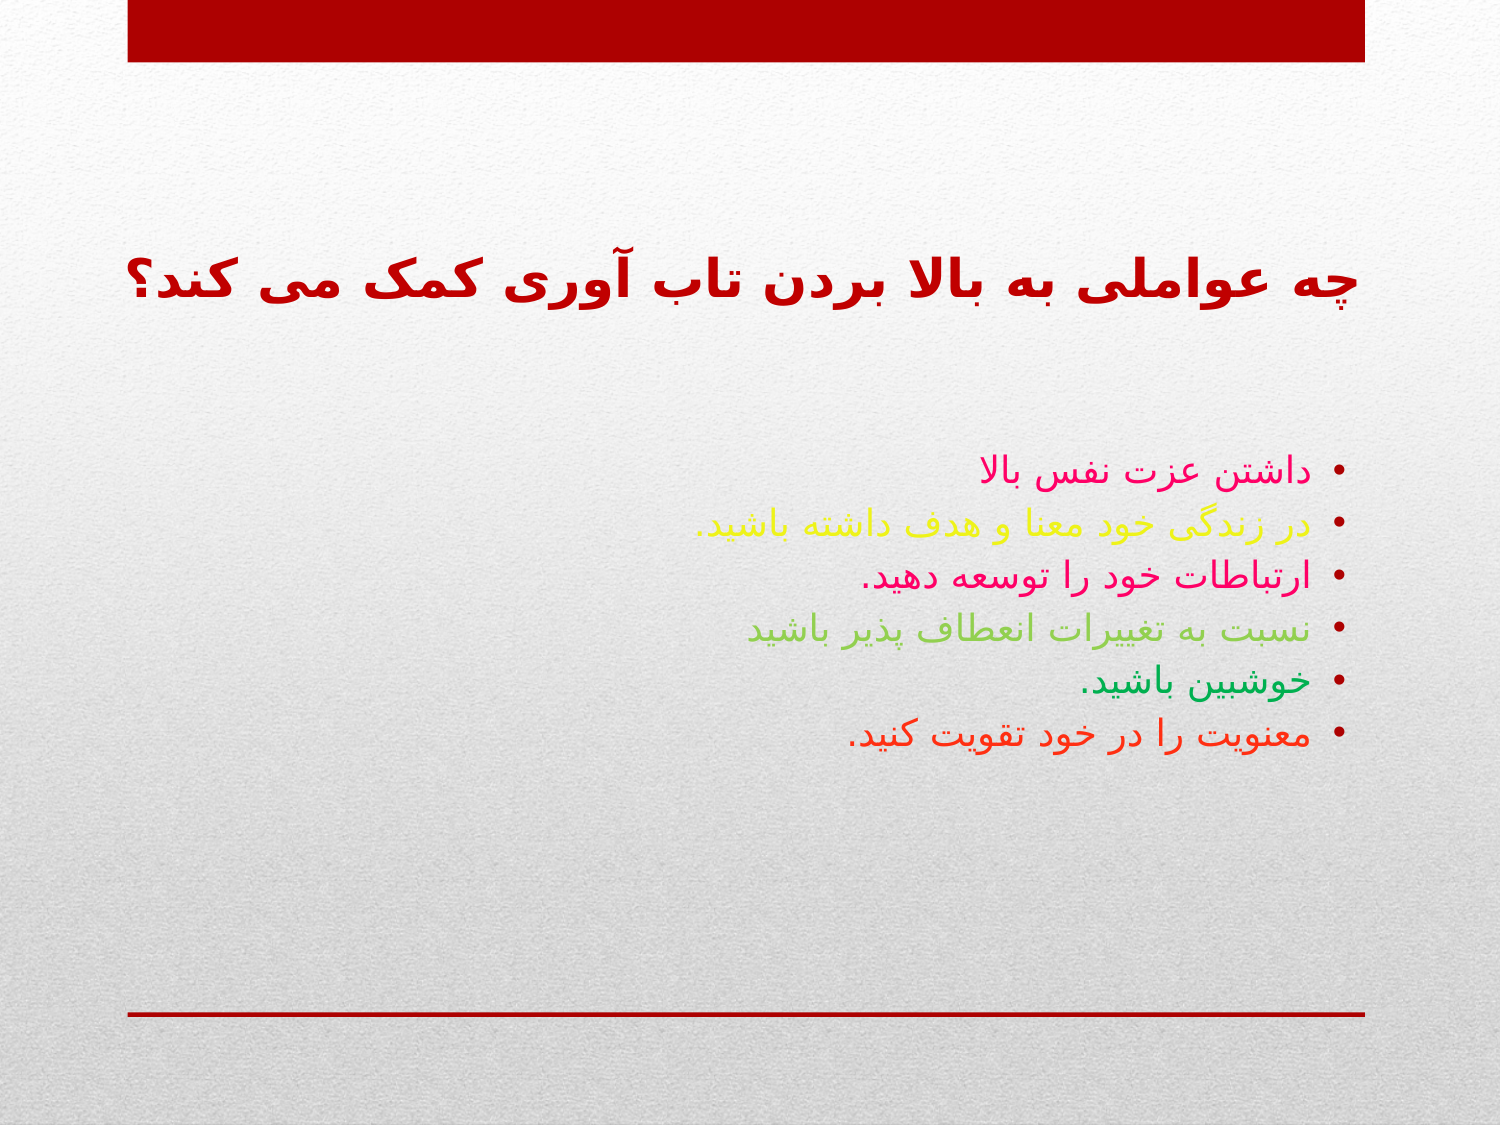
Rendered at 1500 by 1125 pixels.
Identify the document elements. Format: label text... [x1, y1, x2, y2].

title چه عواملی به بالا بردن تاب آوری کمک می کند؟ [88, 183, 1378, 316]
list داشتن عزت نفس بالا در زندگی خود معنا و هدف داشته باشید. ارتباطات خود را توسعه دهید. نسبت به تغییرات انعطاف پذیر باشید خوشبین باشید. معنویت را در خود تقویت کنید. [93, 361, 1362, 840]
